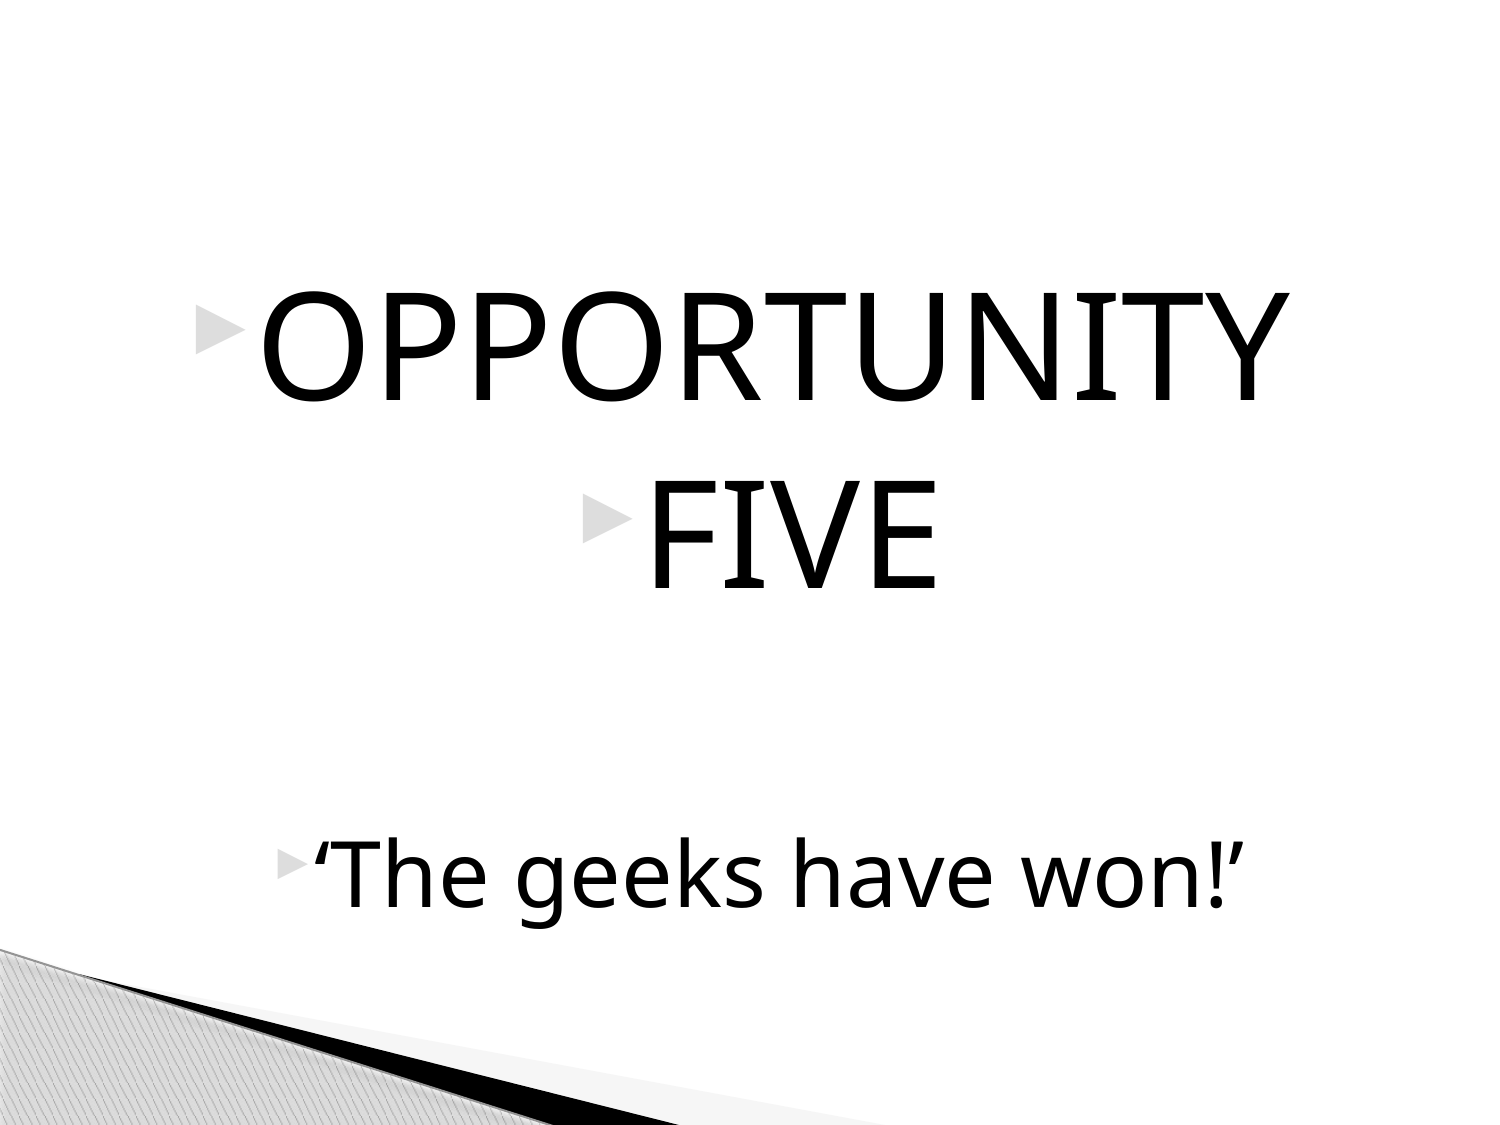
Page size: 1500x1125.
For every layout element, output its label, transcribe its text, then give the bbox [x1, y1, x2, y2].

list OPPORTUNITY FIVE ‘The geeks have won!’ [75, 243, 1425, 986]
